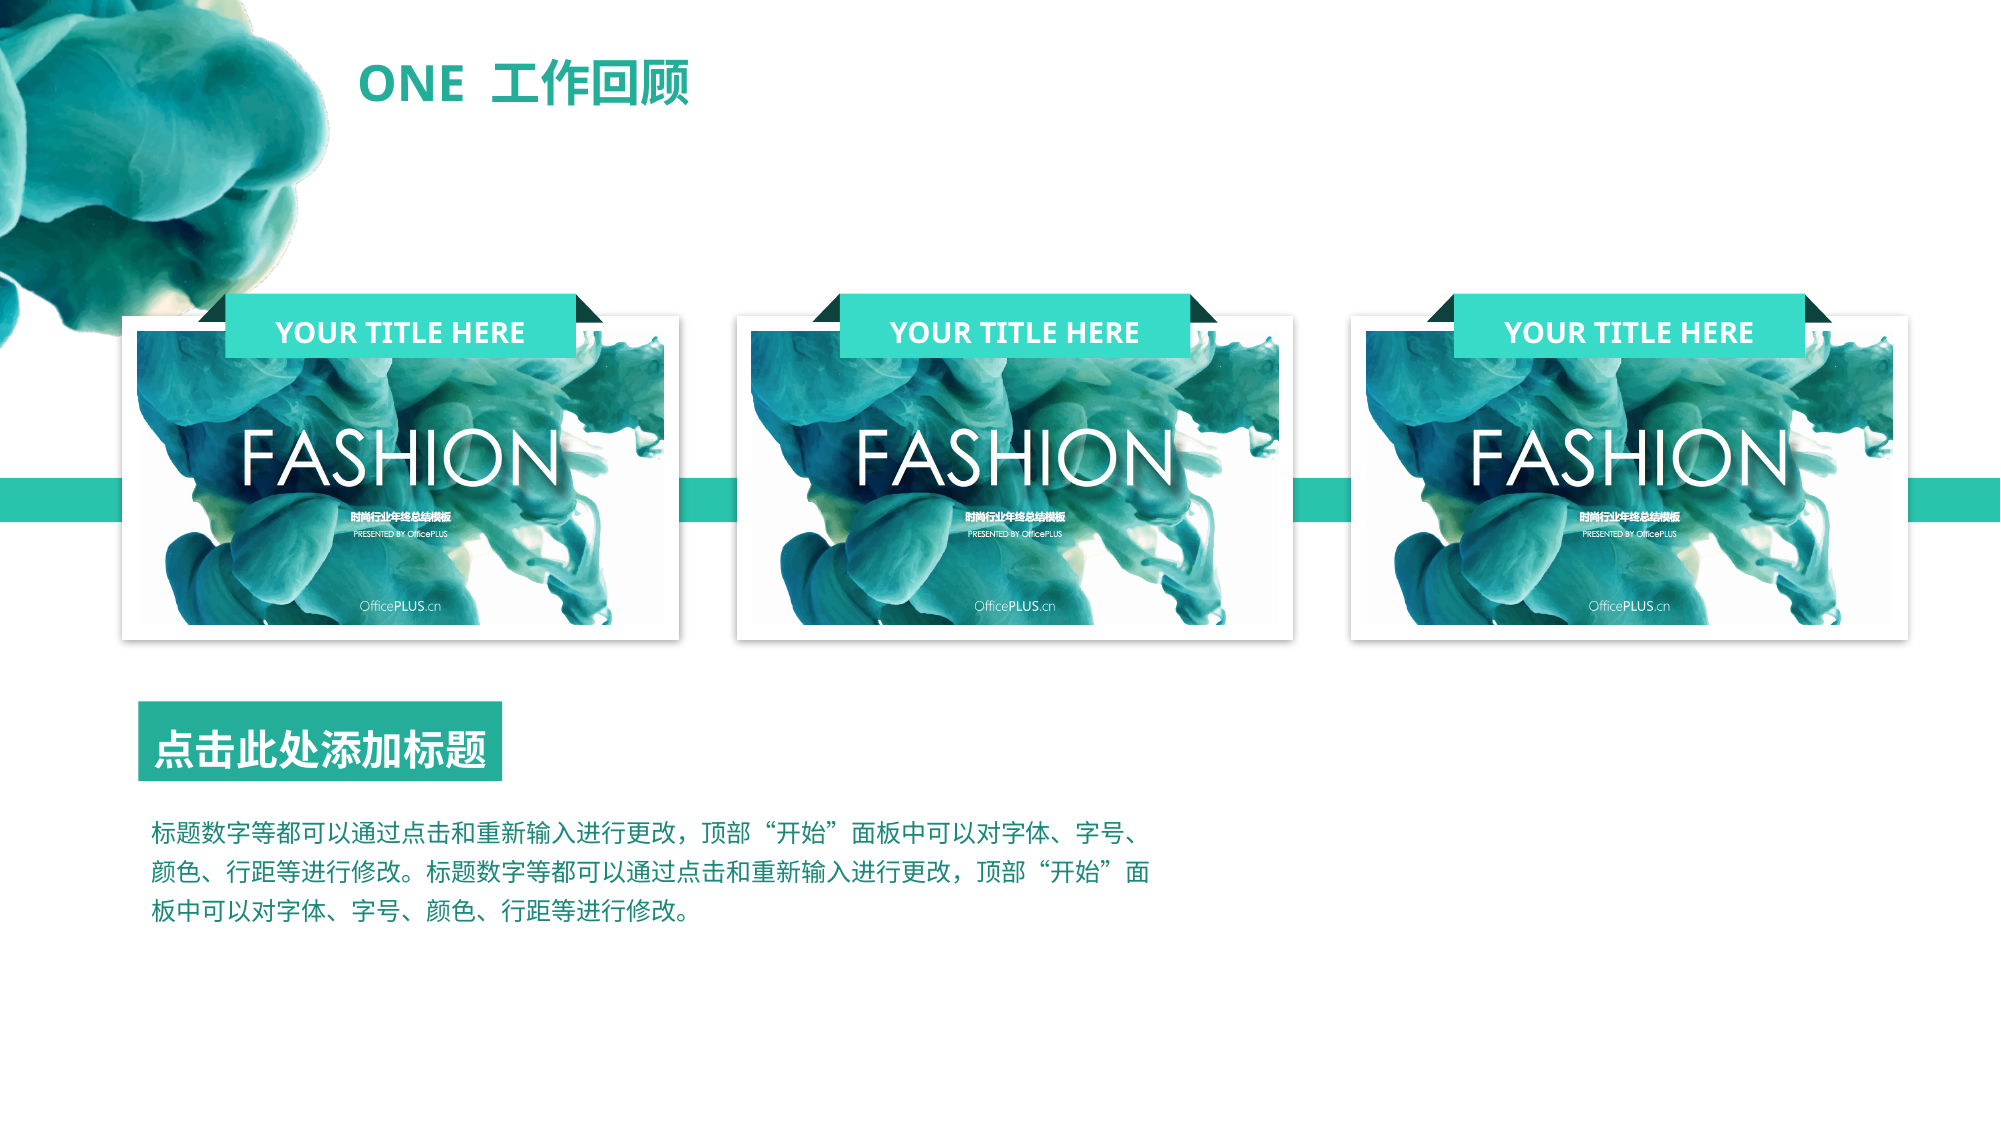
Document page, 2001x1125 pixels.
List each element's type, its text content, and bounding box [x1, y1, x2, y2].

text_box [812, 293, 1218, 358]
text_box [1913, 477, 2000, 523]
picture [1365, 330, 1894, 626]
text_box 点击此处添加标题 [138, 701, 503, 782]
text_box 标题数字等都可以通过点击和重新输入进行更改，顶部“开始”面板中可以对字体、字号、颜色、行距等进行修改。标题数字等都可以通过点击和重新输入进行更改，顶部“开始”面板中可以对字体、字号、颜色、行距等进行修改。 [136, 800, 1191, 933]
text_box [1426, 293, 1833, 358]
picture [136, 330, 665, 626]
list ONE 工作回顾 [341, 41, 1268, 130]
text_box [0, 477, 117, 523]
text_box [1299, 477, 1346, 523]
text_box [198, 293, 604, 358]
text_box [686, 477, 731, 523]
picture [751, 330, 1279, 626]
